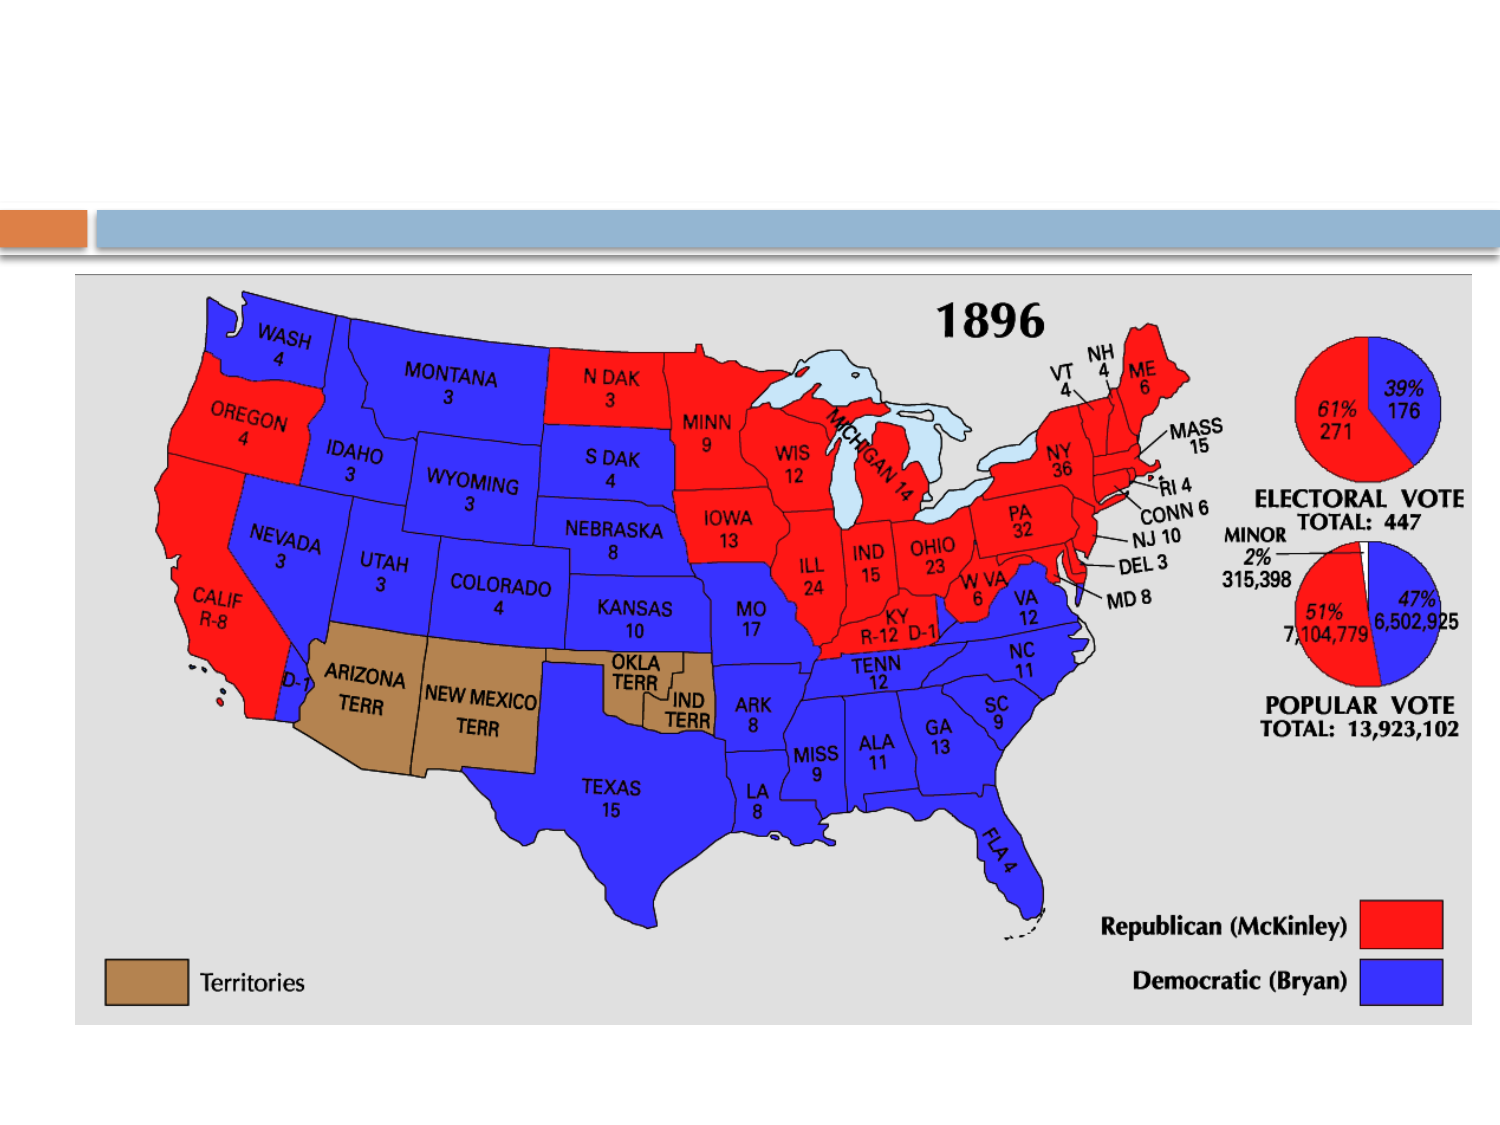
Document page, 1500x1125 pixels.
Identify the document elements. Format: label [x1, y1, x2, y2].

picture [74, 274, 1472, 1026]
